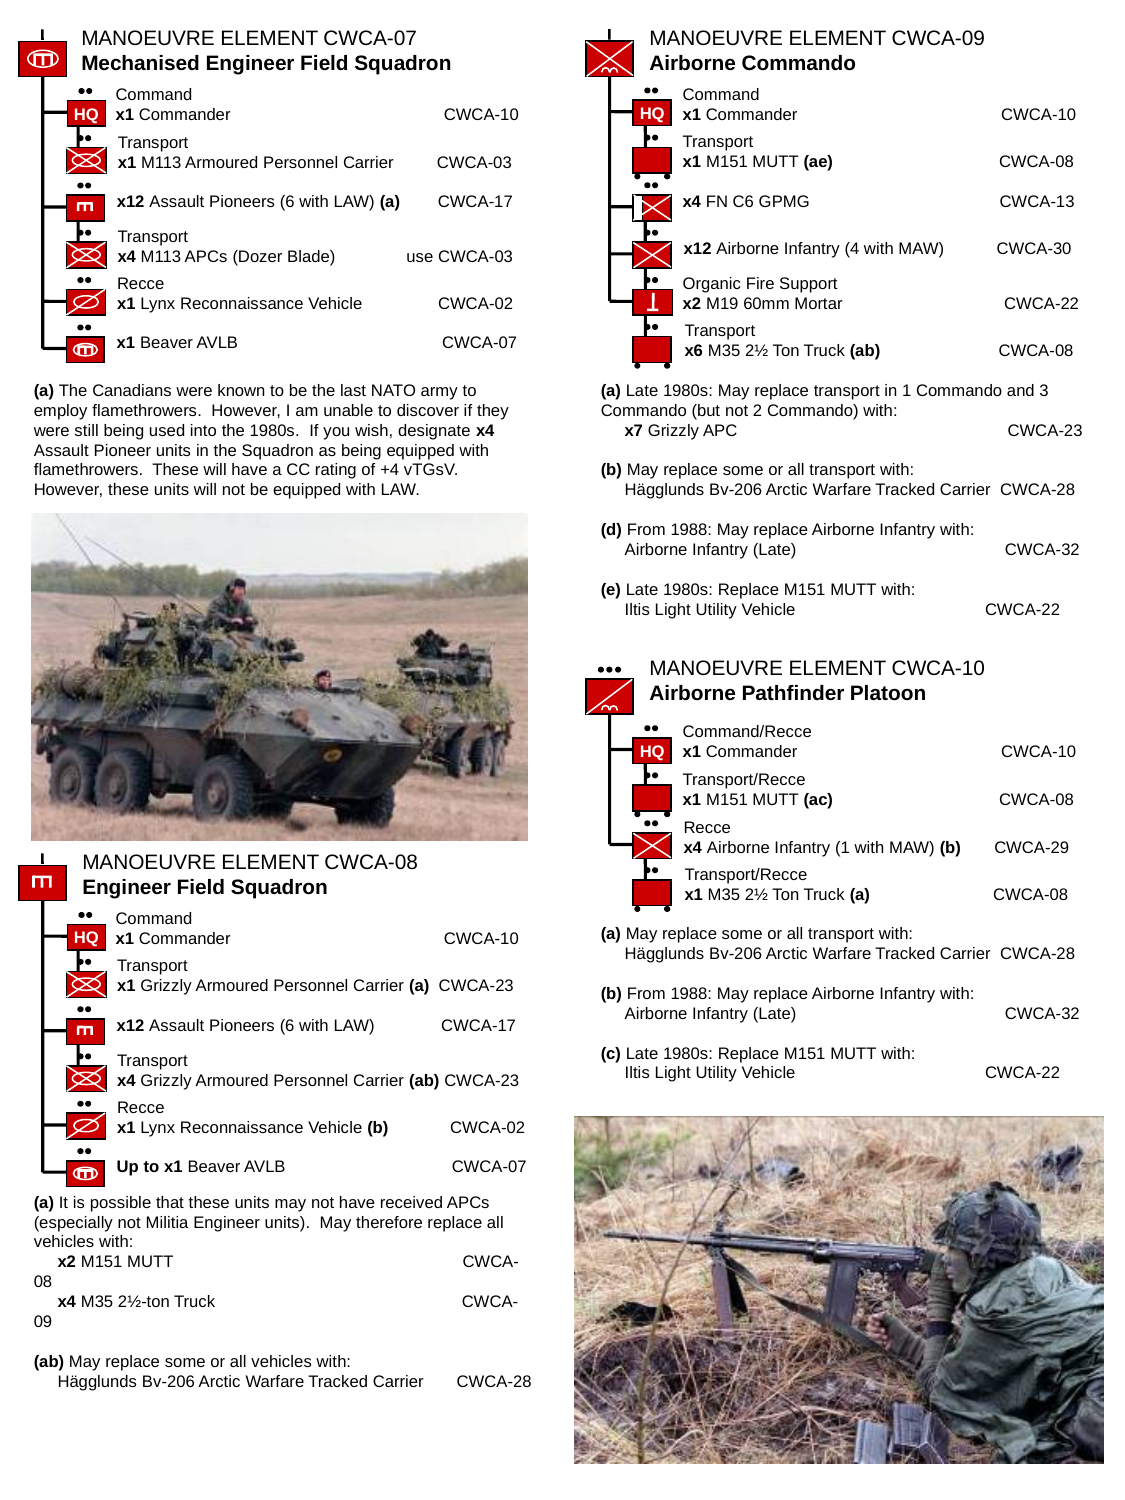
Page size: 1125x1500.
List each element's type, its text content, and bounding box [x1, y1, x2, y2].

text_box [66, 1160, 104, 1187]
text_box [633, 737, 672, 764]
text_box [78, 1101, 91, 1106]
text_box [645, 725, 658, 731]
text_box Recce x1 Lynx Reconnaissance Vehicle CWCA-02 [102, 265, 529, 321]
text_box Recce x4 Airborne Infantry (1 with MAW) (b) CWCA-29 [668, 817, 1085, 864]
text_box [18, 41, 67, 77]
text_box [586, 41, 634, 77]
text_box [645, 867, 658, 873]
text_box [645, 183, 658, 188]
text_box Transport x4 Grizzly Armoured Personnel Carrier (ab) CWCA-23 [102, 1042, 535, 1089]
text_box Command/Recce x1 Commander CWCA-10 [667, 713, 1092, 769]
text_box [598, 667, 621, 672]
text_box Transport x6 M35 2½ Ton Truck (ab) CWCA-08 [669, 312, 1089, 368]
text_box Command x1 Commander CWCA-10 [100, 900, 535, 956]
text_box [645, 230, 658, 235]
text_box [633, 289, 673, 316]
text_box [585, 678, 633, 715]
text_box Transport x1 Grizzly Armoured Personnel Carrier (a) CWCA-23 [102, 947, 529, 1003]
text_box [633, 879, 672, 912]
text_box x12 Airborne Infantry (4 with MAW) CWCA-30 [668, 230, 1087, 265]
text_box MANOEUVRE ELEMENT CWCA-09 Airborne Commando [634, 17, 1000, 83]
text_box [66, 195, 105, 221]
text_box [633, 242, 672, 268]
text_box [633, 785, 672, 817]
text_box Transport/Recce x1 M151 MUTT (ac) CWCA-08 [668, 761, 1090, 817]
text_box Transport x1 M151 MUTT (ae) CWCA-08 [668, 123, 1090, 179]
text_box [67, 924, 106, 951]
text_box x12 Assault Pioneers (6 with LAW) CWCA-17 [101, 1006, 532, 1042]
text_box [645, 773, 658, 778]
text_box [66, 242, 106, 268]
text_box Recce x1 Lynx Reconnaissance Vehicle (b) CWCA-02 [102, 1089, 541, 1145]
text_box x12 Assault Pioneers (6 with LAW) (a) CWCA-17 [102, 183, 529, 218]
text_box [78, 959, 91, 965]
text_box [67, 100, 106, 127]
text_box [66, 147, 106, 174]
text_box MANOEUVRE ELEMENT CWCA-07 Mechanised Engineer Field Squadron [66, 17, 467, 83]
text_box MANOEUVRE ELEMENT CWCA-08 Engineer Field Squadron [67, 841, 433, 907]
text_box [78, 1006, 91, 1012]
text_box Transport x4 M113 APCs (Dozer Blade) use CWCA-03 [102, 218, 529, 265]
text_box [66, 337, 104, 363]
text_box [645, 277, 658, 283]
text_box Organic Fire Support x2 M19 60mm Mortar CWCA-22 [667, 265, 1094, 321]
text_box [645, 324, 658, 330]
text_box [633, 832, 672, 859]
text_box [78, 325, 91, 330]
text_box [78, 135, 91, 141]
text_box Transport x1 M113 Armoured Personnel Carrier CWCA-03 [103, 124, 527, 179]
text_box Transport/Recce x1 M35 2½ Ton Truck (a) CWCA-08 [669, 856, 1084, 911]
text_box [633, 147, 672, 179]
text_box (a) May replace some or all transport with: Hägglunds Bv-206 Arctic Warfare Tracked Carrier CWCA-28 (b) From 1988: May replace Airborne Infantry with: Airborne Infantry (Late) CWCA-32 (c) Late 1980s: Replace M151 MUTT with: Iltis Light Utility Vehicle CWCA-22 [586, 915, 1106, 1110]
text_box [79, 912, 92, 918]
text_box Command x1 Commander CWCA-10 [100, 76, 535, 132]
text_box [66, 289, 106, 316]
text_box (a) The Canadians were known to be the last NATO army to employ flamethrowers. However, I am unable to discover if they were still being used into the 1980s. If you wish, designate x4 Assault Pioneer units in the Squadron as being equipped with flamethrowers. These will have a CC rating of +4 vTGsV. However, these units will not be equipped with LAW. [19, 372, 532, 507]
text_box (a) It is possible that these units may not have received APCs (especially not Militia Engineer units). May therefore replace all vehicles with: x2 M151 MUTT CWCA-08 x4 M35 2½-ton Truck CWCA-09 (ab) May replace some or all vehicles with: Hägglunds Bv-206 Arctic Warfare Tracked Carrier CWCA-28 [19, 1184, 551, 1399]
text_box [79, 88, 92, 94]
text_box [78, 230, 91, 235]
text_box x1 Beaver AVLB CWCA-07 [101, 324, 533, 360]
text_box Up to x1 Beaver AVLB CWCA-07 [101, 1148, 543, 1184]
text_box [633, 336, 672, 368]
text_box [66, 1065, 106, 1092]
picture [30, 513, 528, 841]
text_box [66, 1112, 106, 1139]
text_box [645, 88, 658, 93]
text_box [633, 195, 672, 221]
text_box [18, 865, 67, 901]
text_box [645, 135, 658, 140]
text_box MANOEUVRE ELEMENT CWCA-10 Airborne Pathfinder Platoon [634, 647, 1000, 713]
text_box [645, 821, 658, 826]
text_box Command x1 Commander CWCA-10 [667, 76, 1092, 131]
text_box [66, 971, 106, 998]
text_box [78, 1054, 91, 1059]
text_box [66, 1018, 105, 1045]
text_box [78, 1148, 91, 1154]
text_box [78, 277, 91, 283]
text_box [78, 183, 91, 188]
text_box x4 FN C6 GPMG CWCA-13 [667, 183, 1090, 218]
text_box (a) Late 1980s: May replace transport in 1 Commando and 3 Commando (but not 2 Commando) with: x7 Grizzly APC CWCA-23 (b) May replace some or all transport with: Hägglunds Bv-206 Arctic Warfare Tracked Carrier CWCA-28 (d) From 1988: May replace Airborne Infantry with: Airborne Infantry (Late) CWCA-32 (e) Late 1980s: Replace M151 MUTT with: Iltis Light Utility Vehicle CWCA-22 [586, 372, 1106, 647]
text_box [633, 99, 672, 126]
picture [574, 1116, 1104, 1464]
